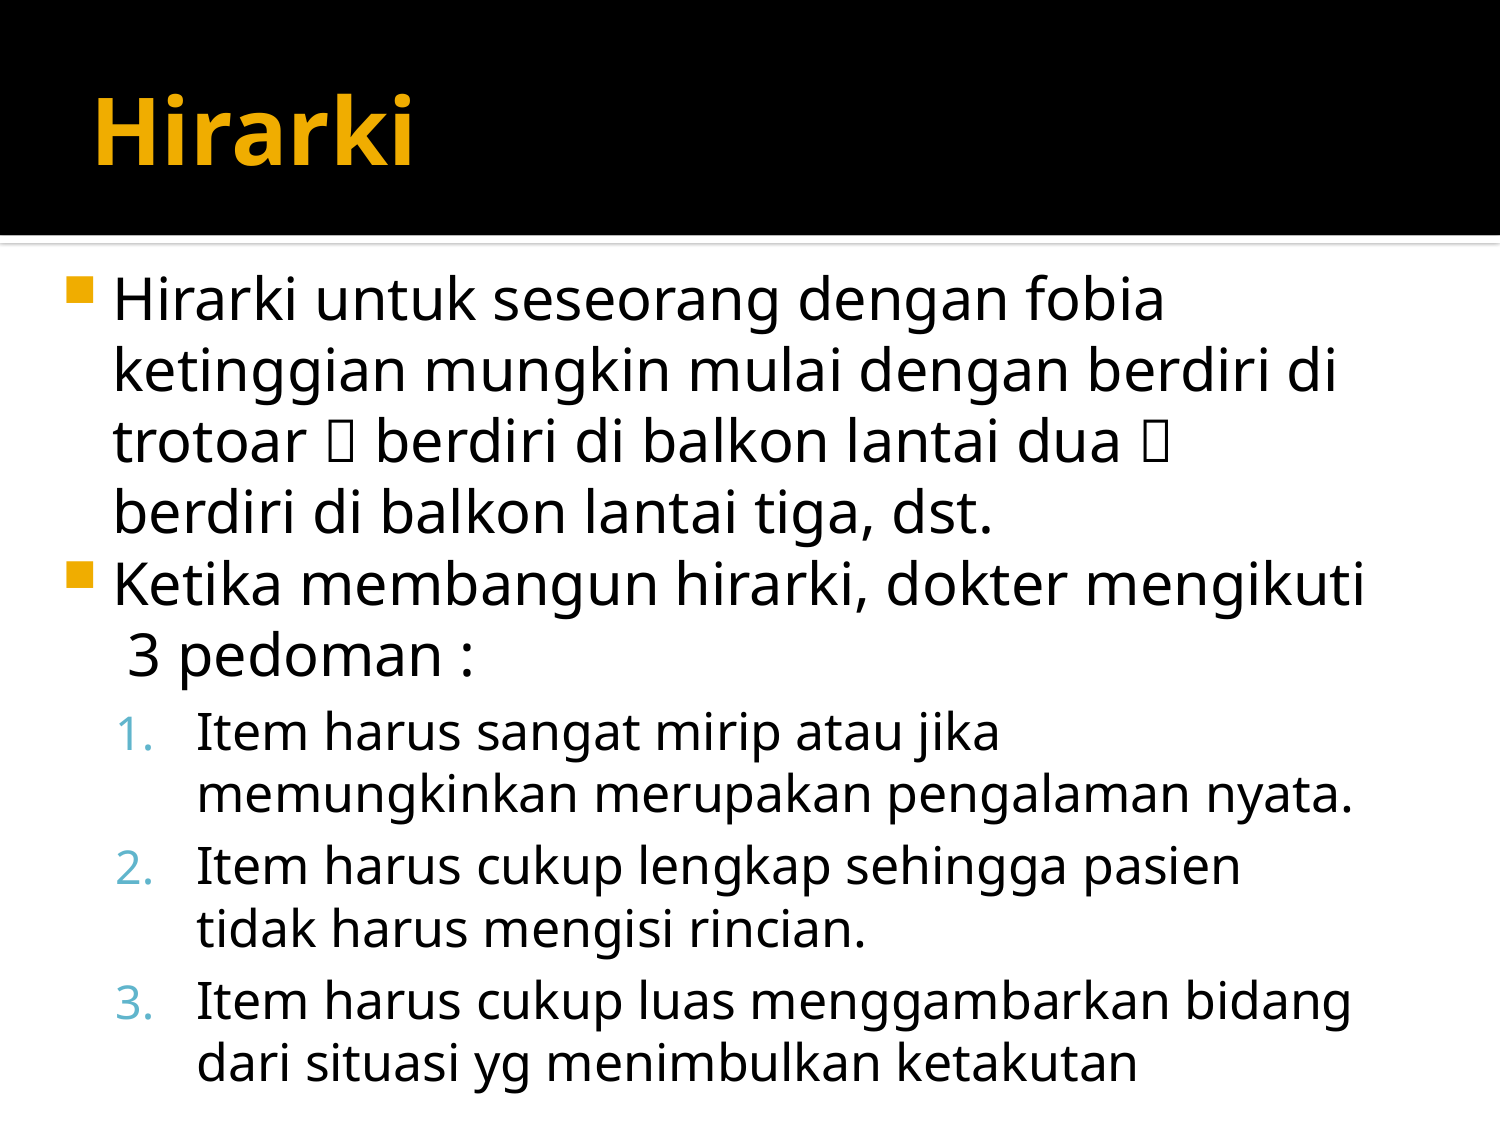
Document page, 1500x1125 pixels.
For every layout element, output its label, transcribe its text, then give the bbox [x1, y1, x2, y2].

list Hirarki untuk seseorang dengan fobia ketinggian mungkin mulai dengan berdiri di trotoar  berdiri di balkon lantai dua  berdiri di balkon lantai tiga, dst. Ketika membangun hirarki, dokter mengikuti 3 pedoman : Item harus sangat mirip atau jika memungkinkan merupakan pengalaman nyata. Item harus cukup lengkap sehingga pasien tidak harus mengisi rincian. Item harus cukup luas menggambarkan bidang dari situasi yg menimbulkan ketakutan [34, 245, 1385, 1125]
title Hirarki [75, 25, 1425, 231]
